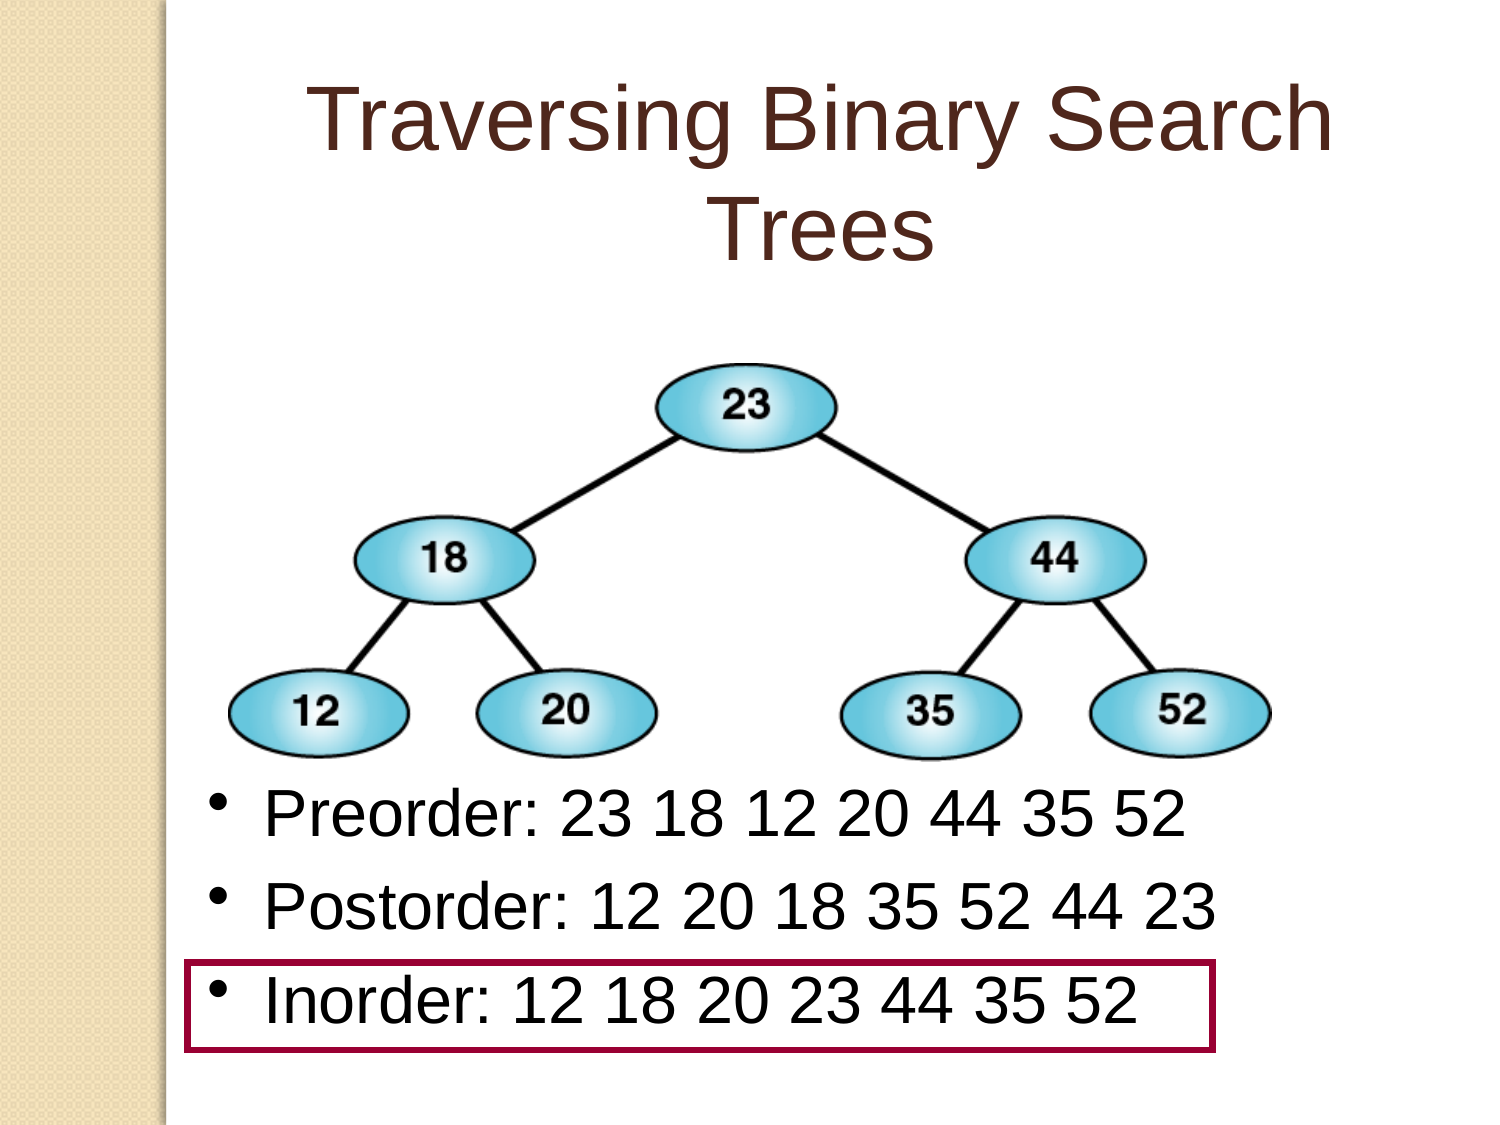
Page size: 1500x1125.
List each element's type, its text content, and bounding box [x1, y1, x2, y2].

picture [228, 363, 1272, 762]
text_box Preorder: 23 18 12 20 44 35 52 Postorder: 12 20 18 35 52 44 23 Inorder: 12 18 20 23 44 35 52 [192, 762, 1468, 1000]
text_box [187, 962, 1213, 1050]
text_box Traversing Binary Search Trees [174, 75, 1468, 263]
